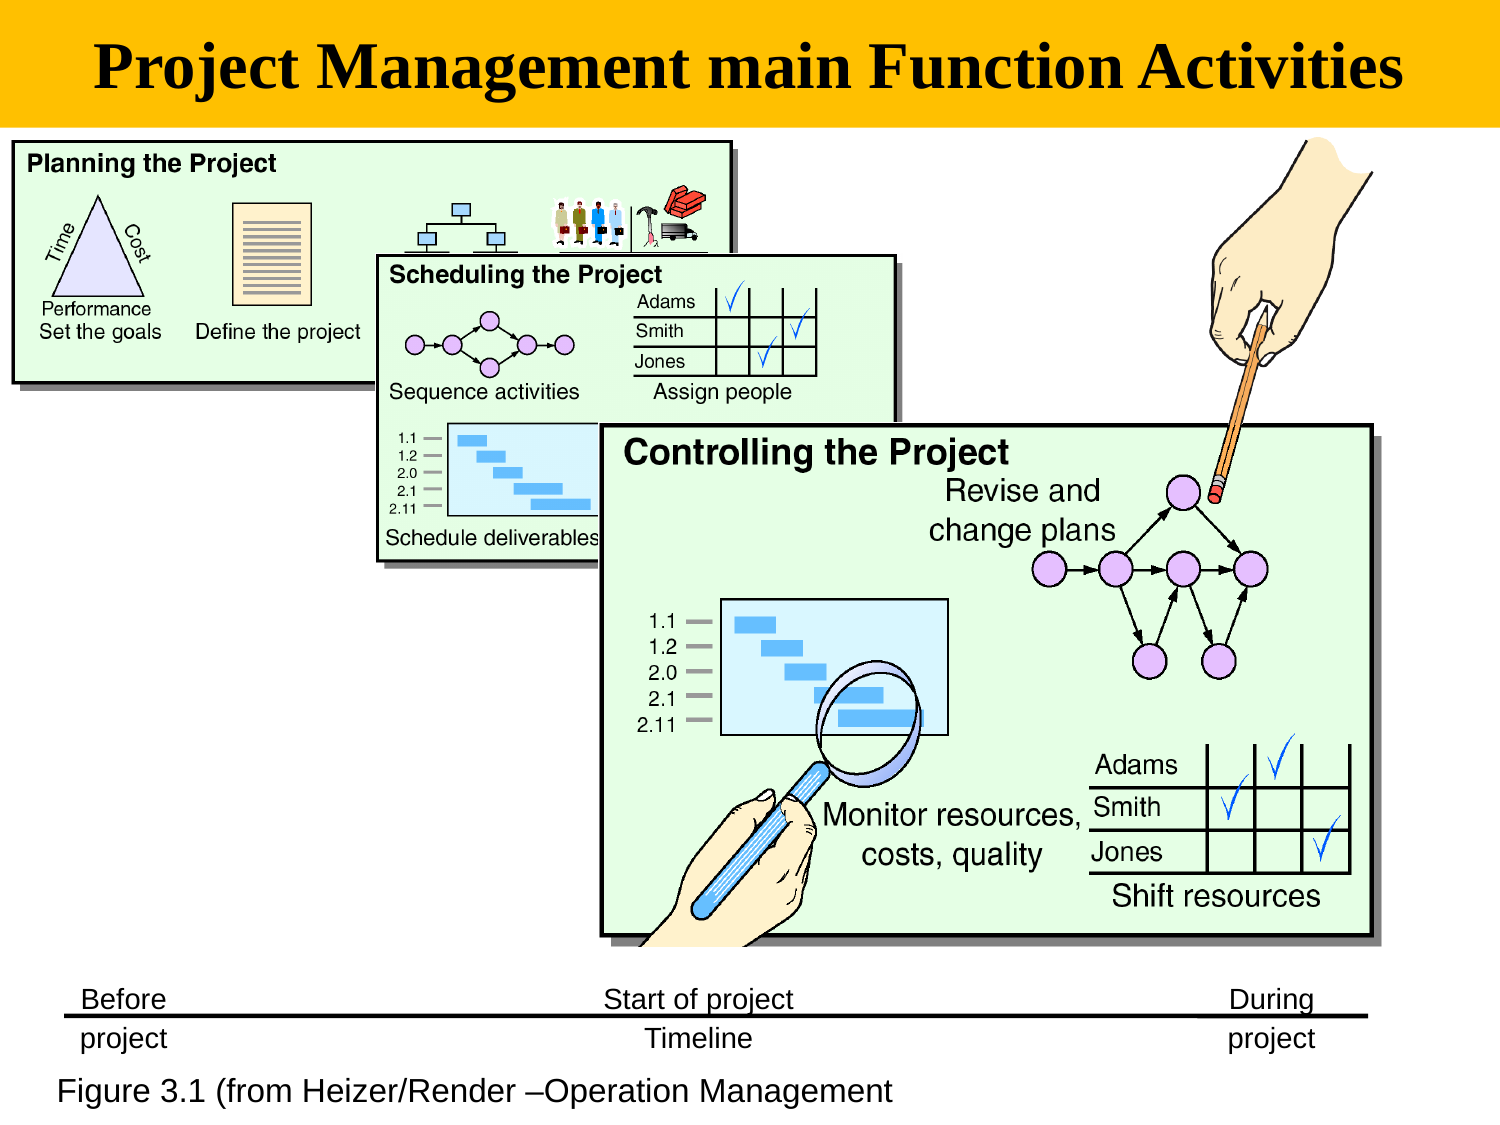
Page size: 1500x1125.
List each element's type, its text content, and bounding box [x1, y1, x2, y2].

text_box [50, 969, 1382, 1062]
text_box Figure 3.1 (from Heizer/Render –Operation Management [41, 1061, 909, 1117]
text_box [598, 137, 1382, 948]
text_box Project Management main Function Activities [0, 0, 1500, 128]
picture [7, 137, 598, 569]
